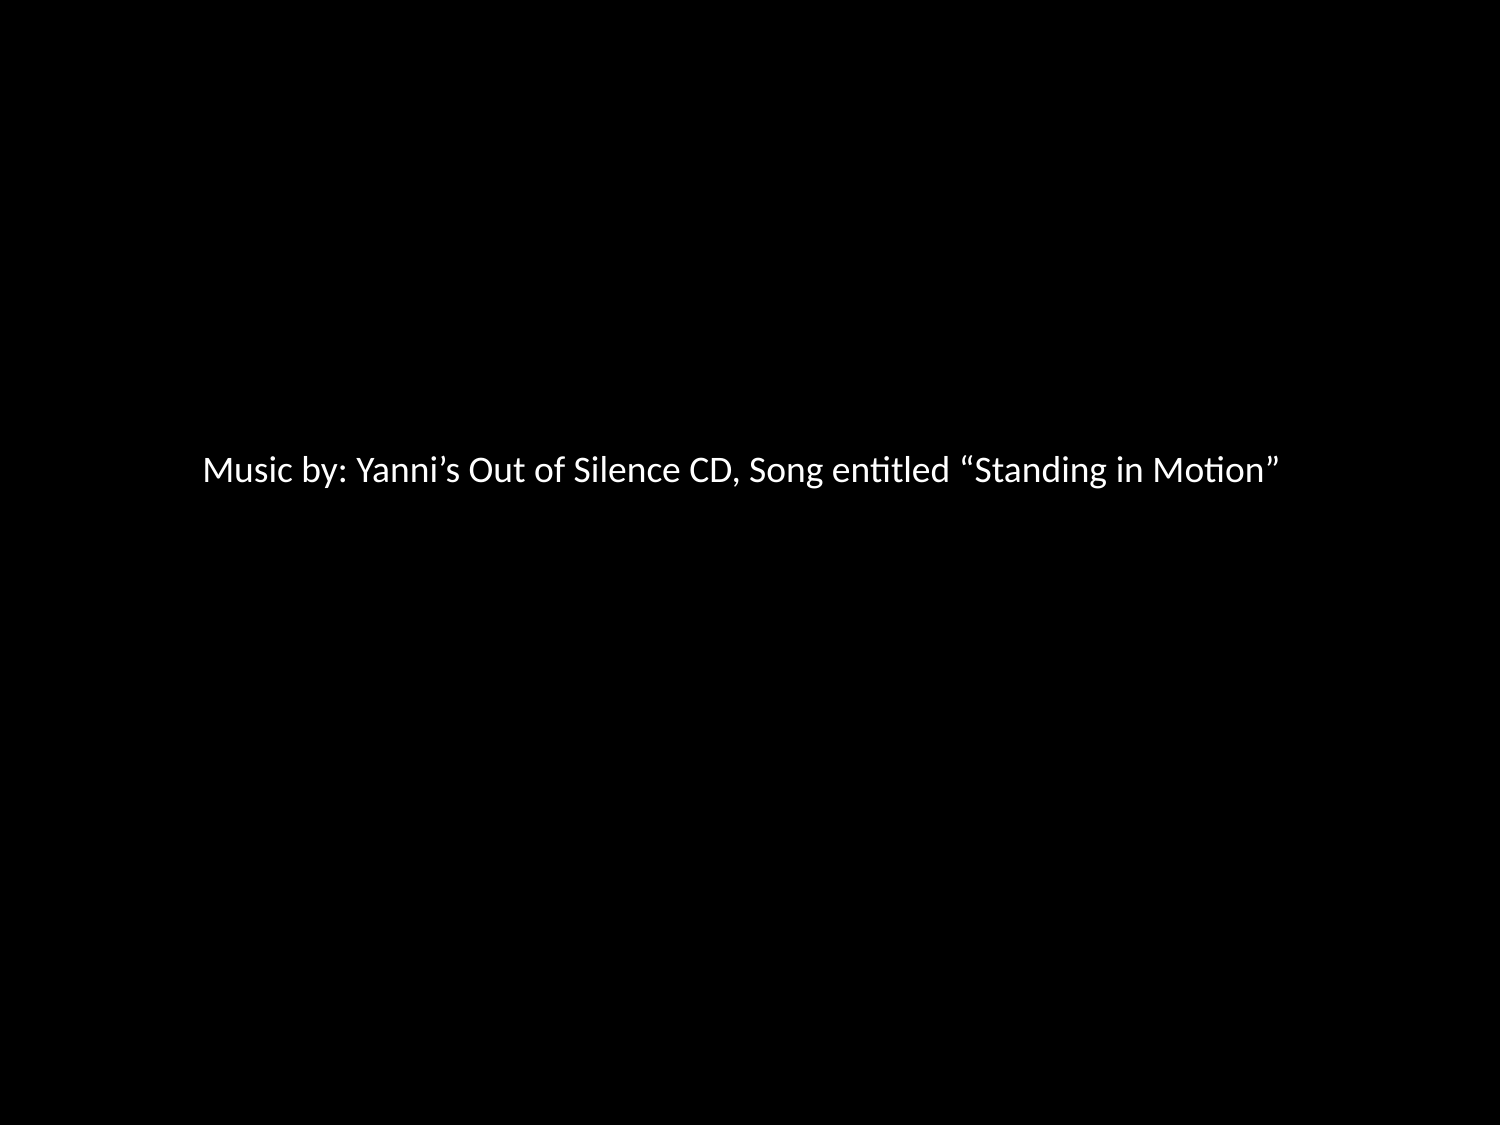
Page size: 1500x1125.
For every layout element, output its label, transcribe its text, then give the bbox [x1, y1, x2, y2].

text_box Music by: Yanni’s Out of Silence CD, Song entitled “Standing in Motion” [187, 437, 1325, 543]
